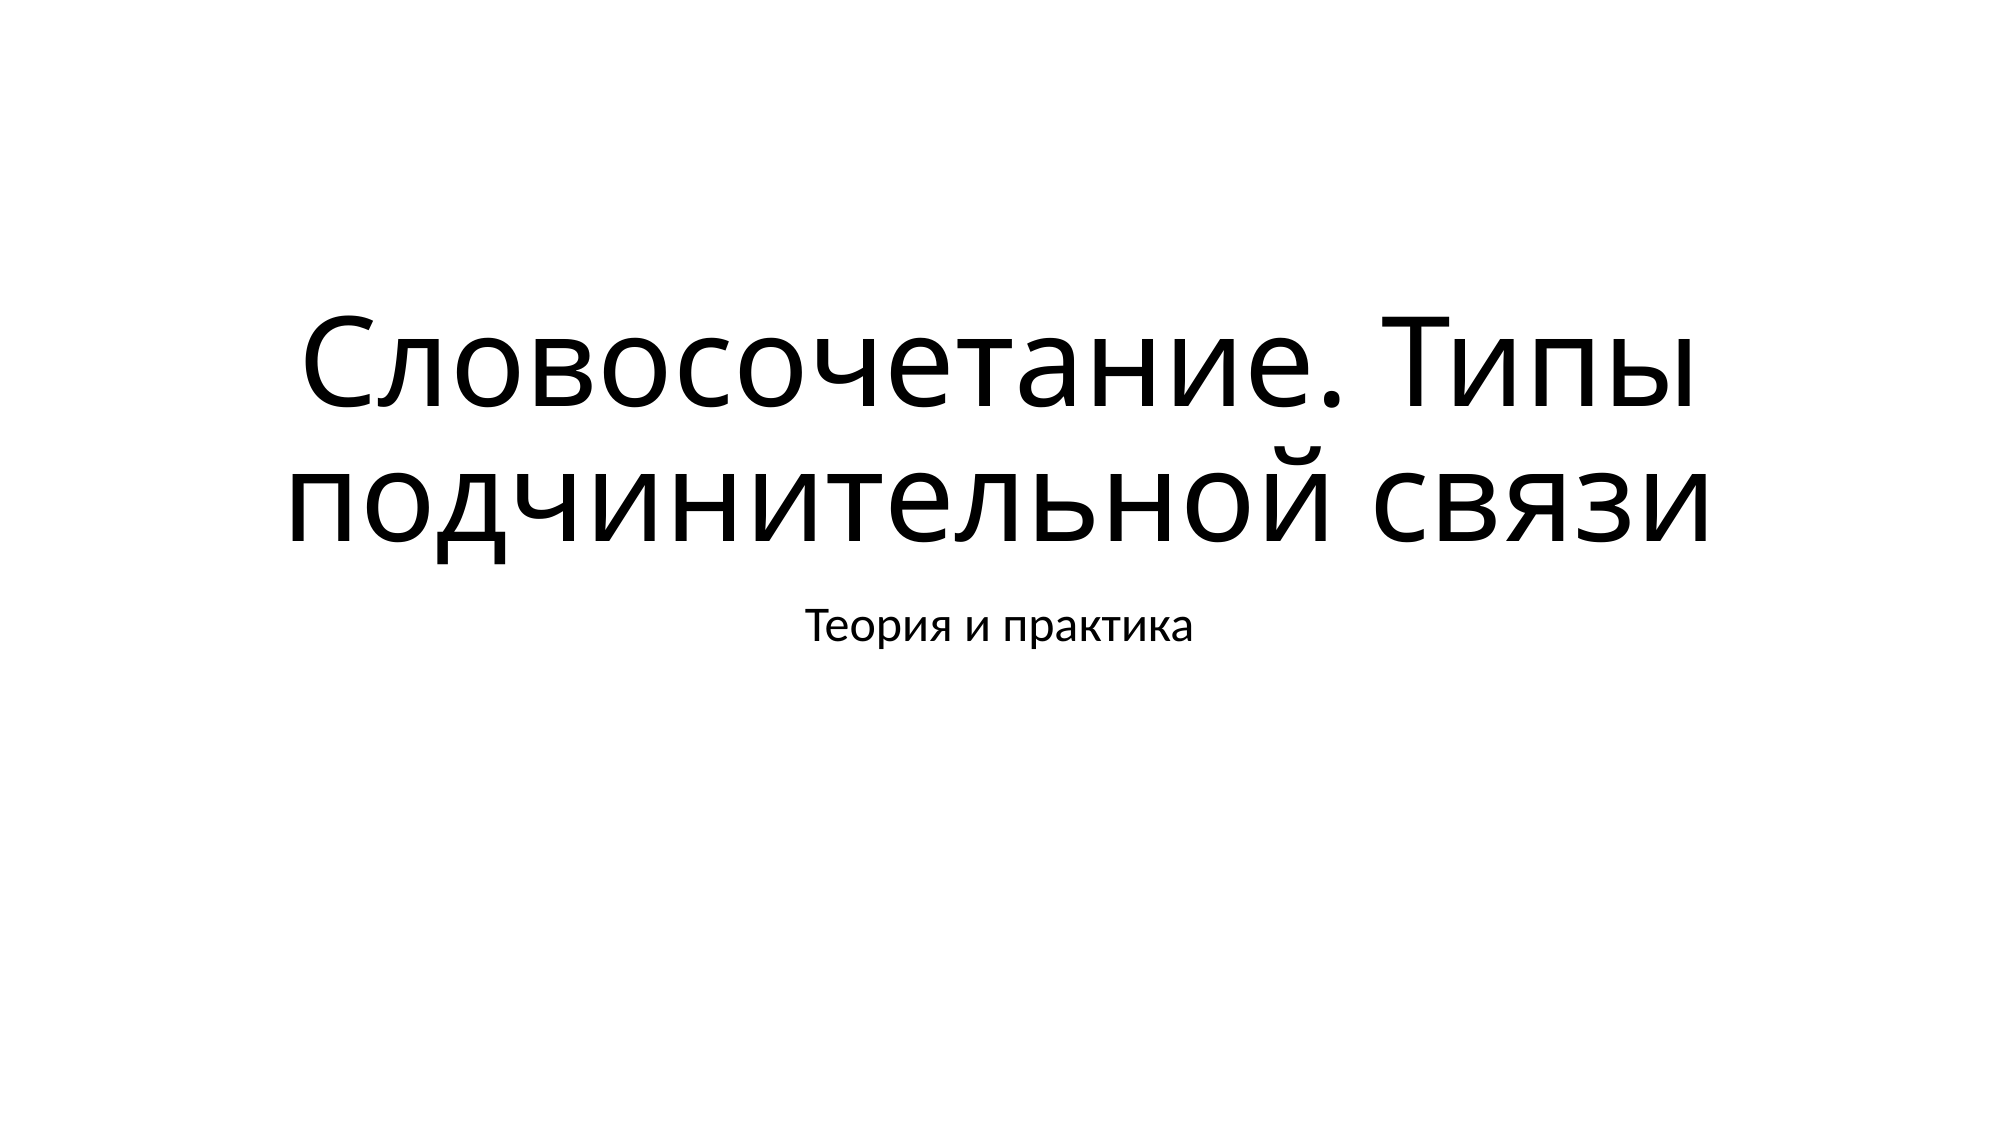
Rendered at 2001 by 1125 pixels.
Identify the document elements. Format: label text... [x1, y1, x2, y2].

title Словосочетание. Типы подчинительной связи [249, 184, 1750, 576]
subtitle Теория и практика [249, 590, 1750, 863]
